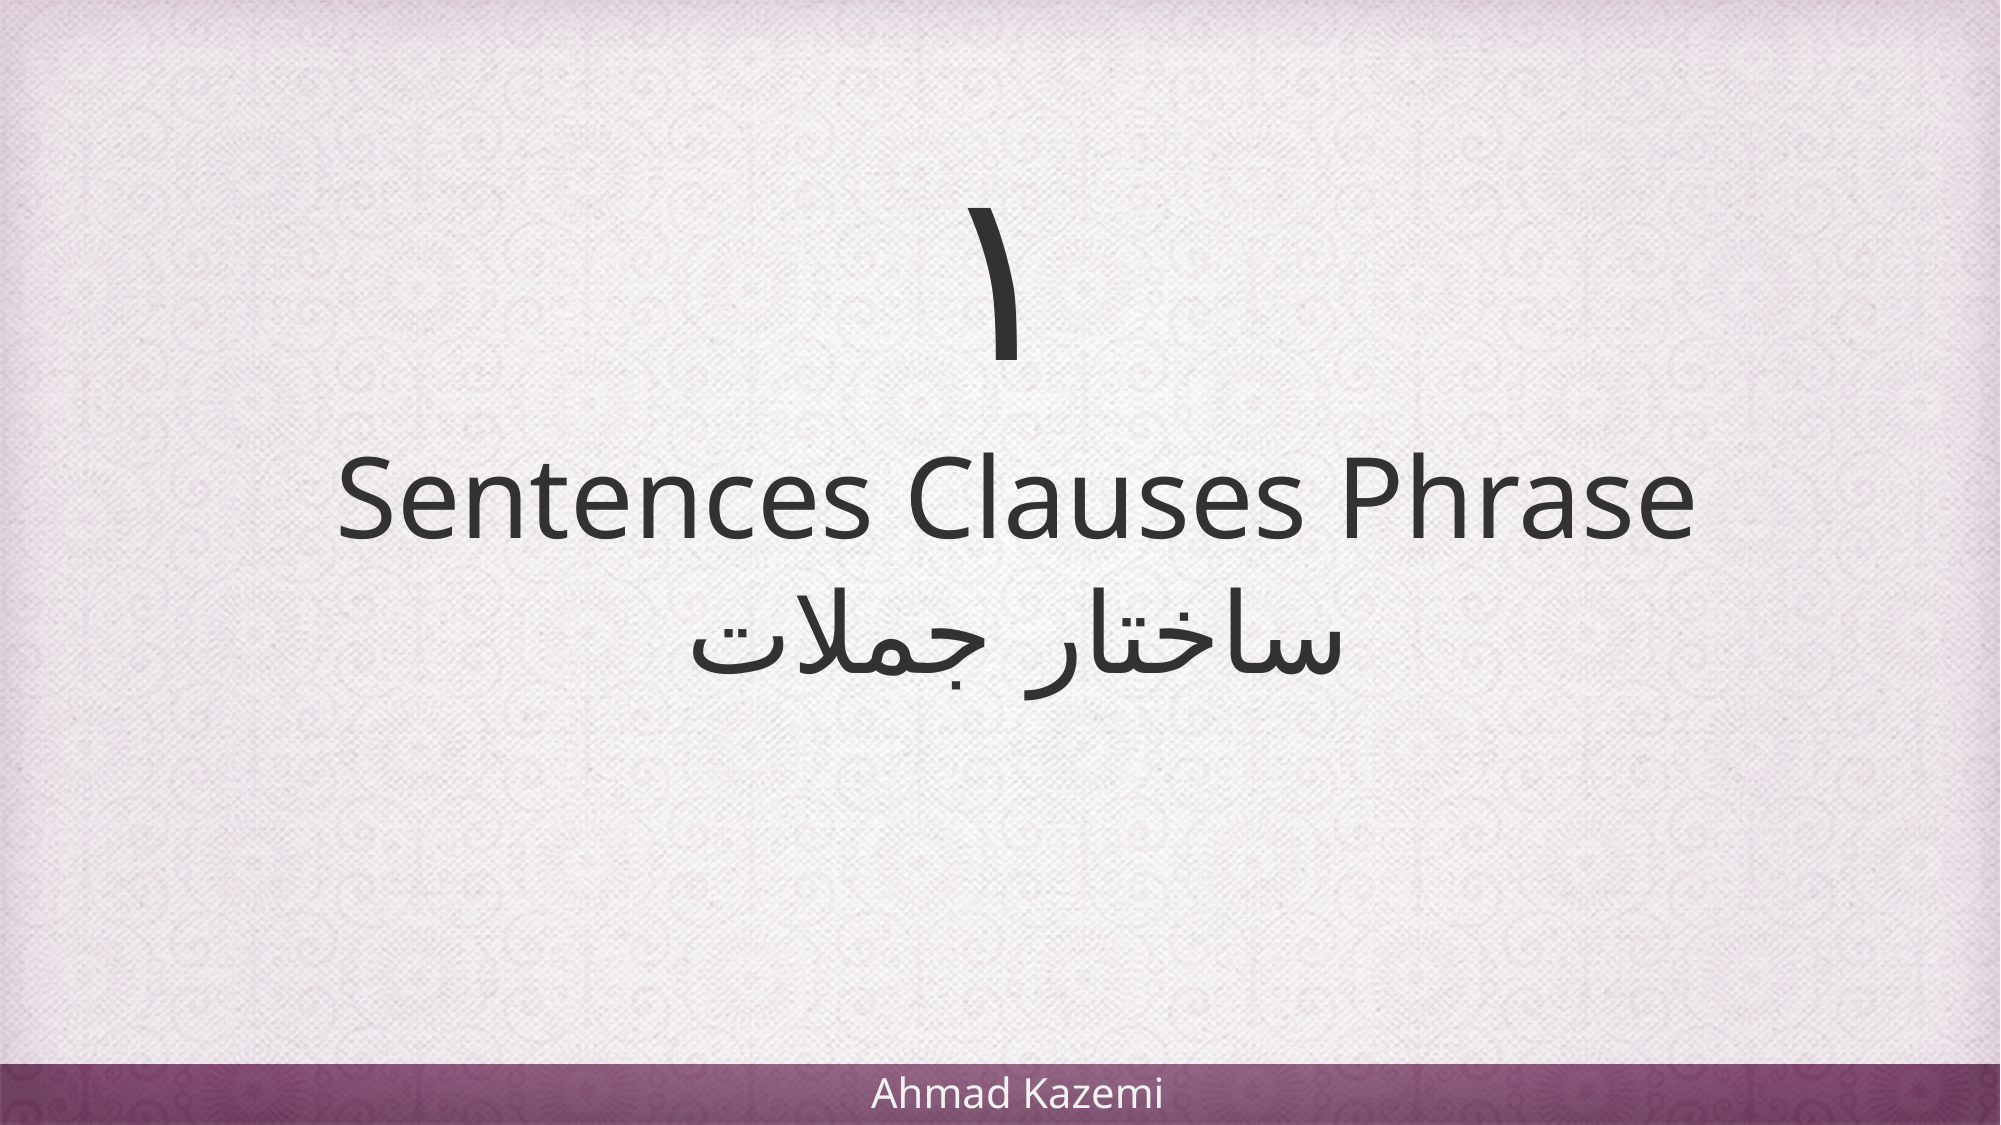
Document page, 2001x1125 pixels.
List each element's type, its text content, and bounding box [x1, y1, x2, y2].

text_box Sentences Clauses Phrase ساختار جملات [271, 418, 1764, 704]
text_box Ahmad Kazemi [789, 1059, 1246, 1125]
text_box ۱ [697, 113, 1303, 416]
picture [0, 0, 2001, 1125]
